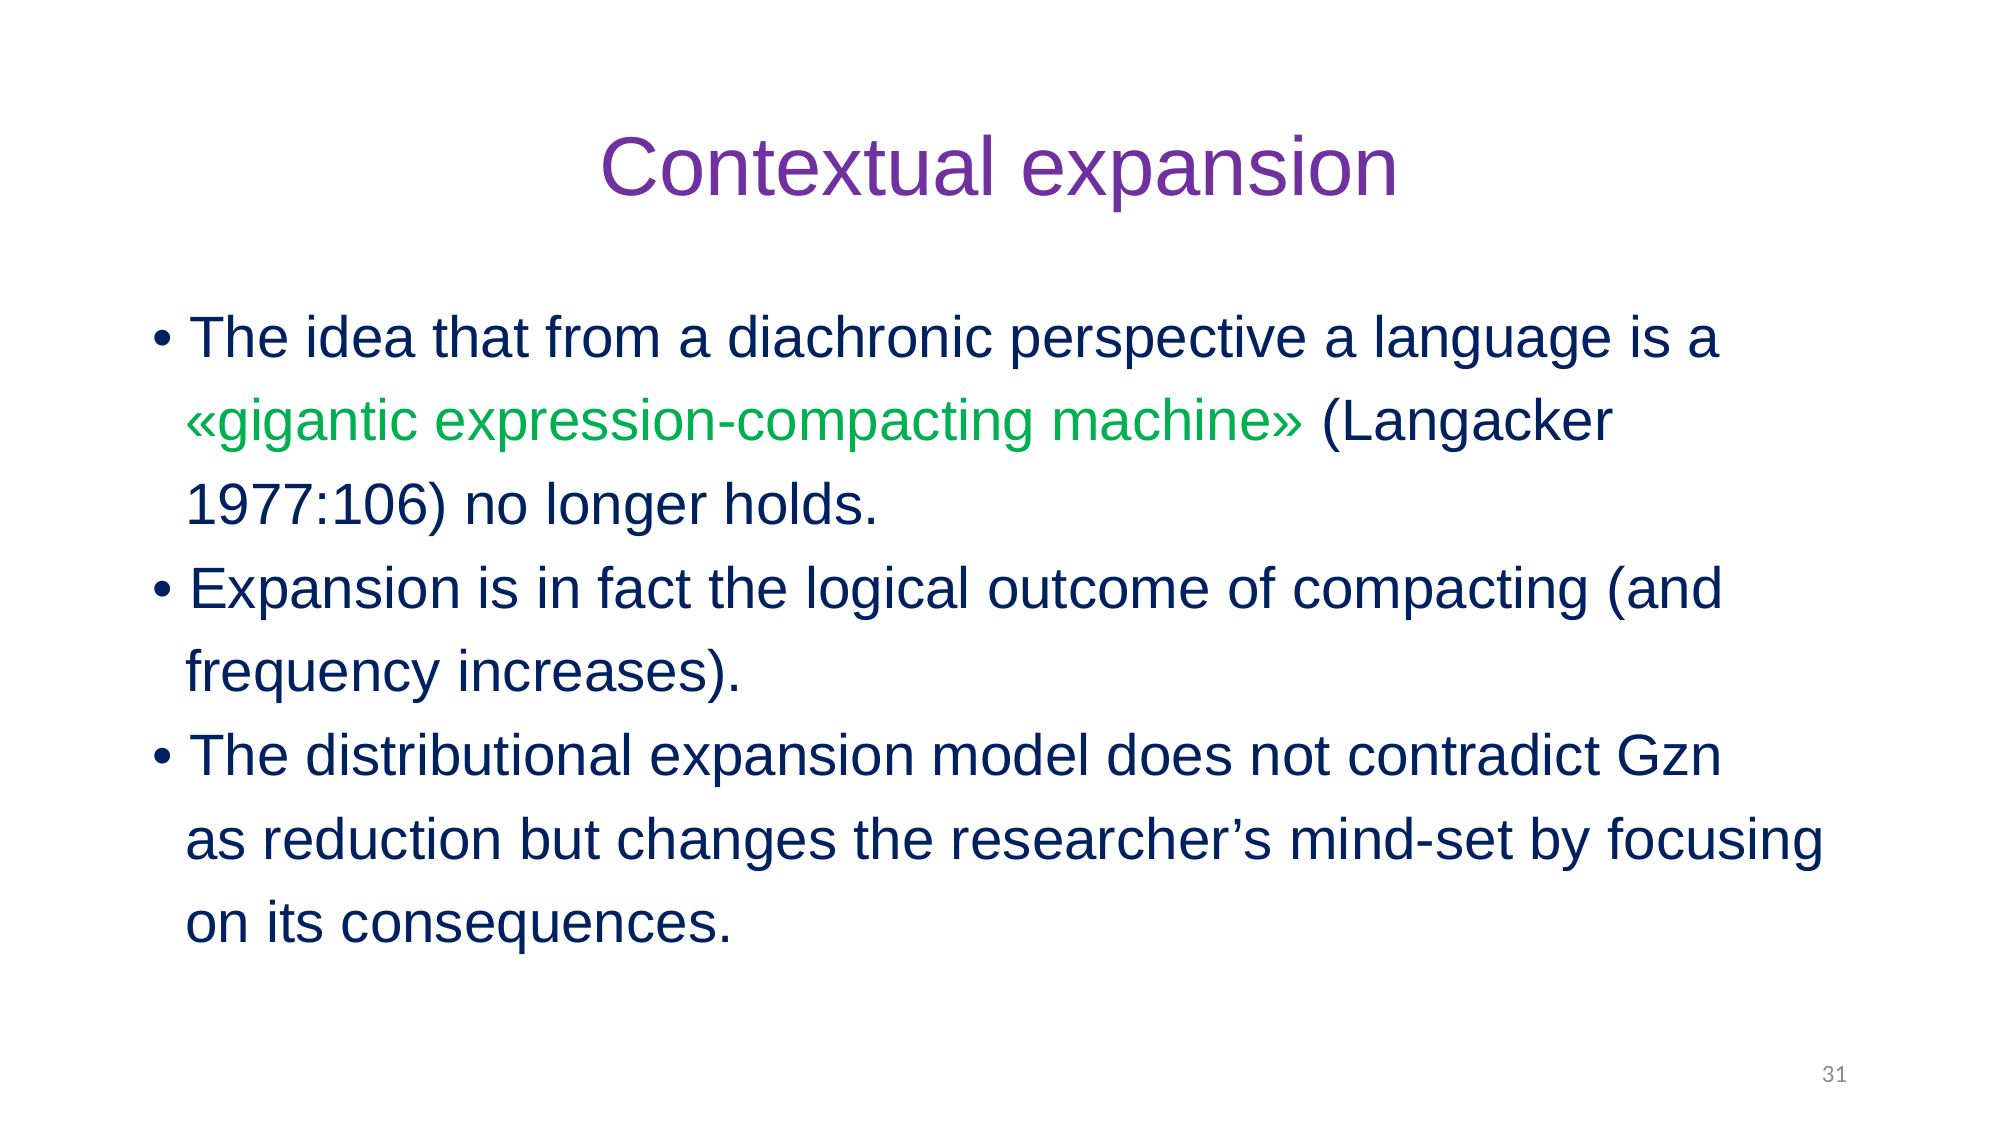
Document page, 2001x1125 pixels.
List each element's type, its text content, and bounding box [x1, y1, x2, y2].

title Contextual expansion [137, 59, 1863, 278]
slide_number 31 [1412, 1042, 1863, 1103]
list • The idea that from a diachronic perspective a language is a «gigantic expression-compacting machine» (Langacker 1977:106) no longer holds. • Expansion is in fact the logical outcome of compacting (and frequency increases). • The distributional expansion model does not contradict Gzn as reduction but changes the researcher’s mind-set by focusing on its consequences. [137, 299, 1863, 1014]
